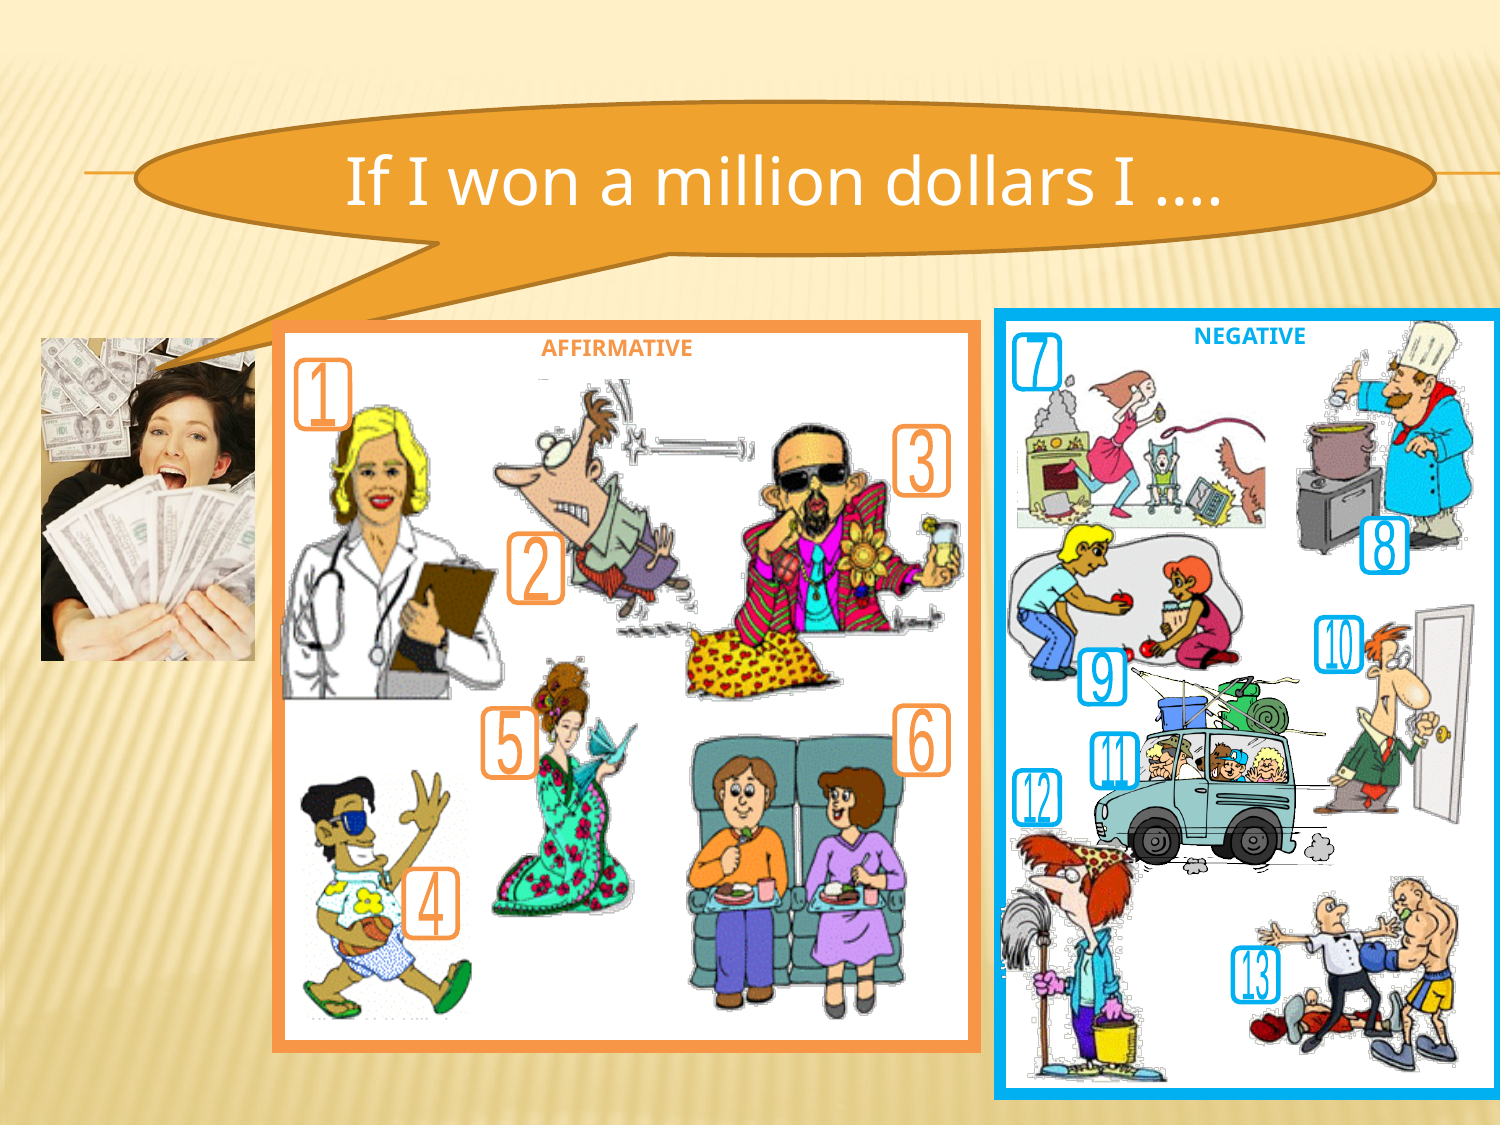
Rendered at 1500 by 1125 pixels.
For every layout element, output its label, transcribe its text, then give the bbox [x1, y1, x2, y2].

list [40, 337, 255, 662]
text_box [997, 314, 1500, 1095]
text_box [277, 325, 975, 1048]
text_box If I won a million dollars I …. [133, 99, 1438, 348]
